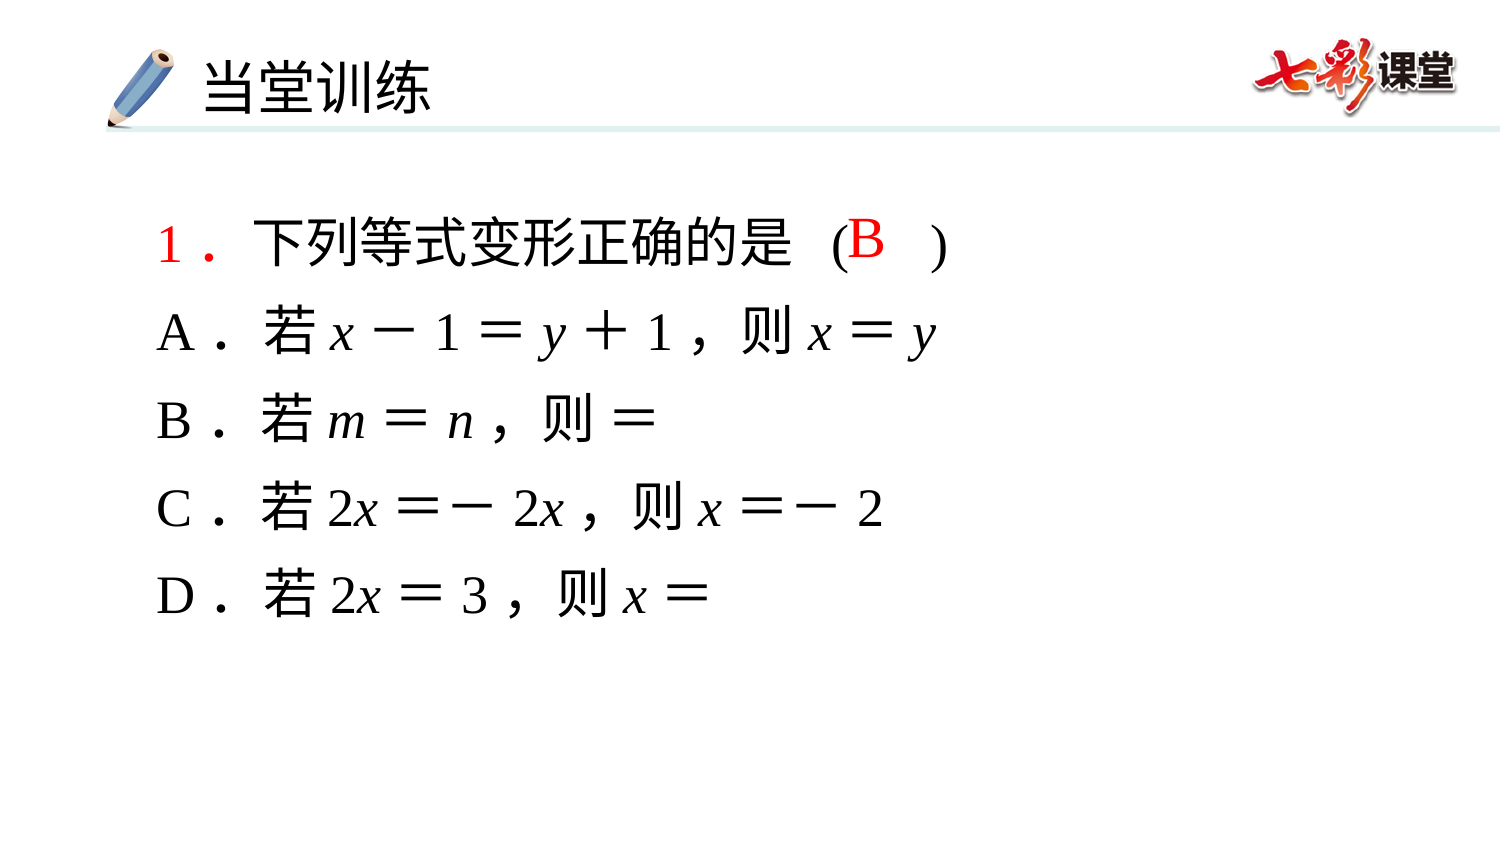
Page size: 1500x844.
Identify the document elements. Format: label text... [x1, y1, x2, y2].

picture [100, 32, 181, 146]
text_box B [833, 192, 917, 277]
picture [1249, 32, 1461, 118]
